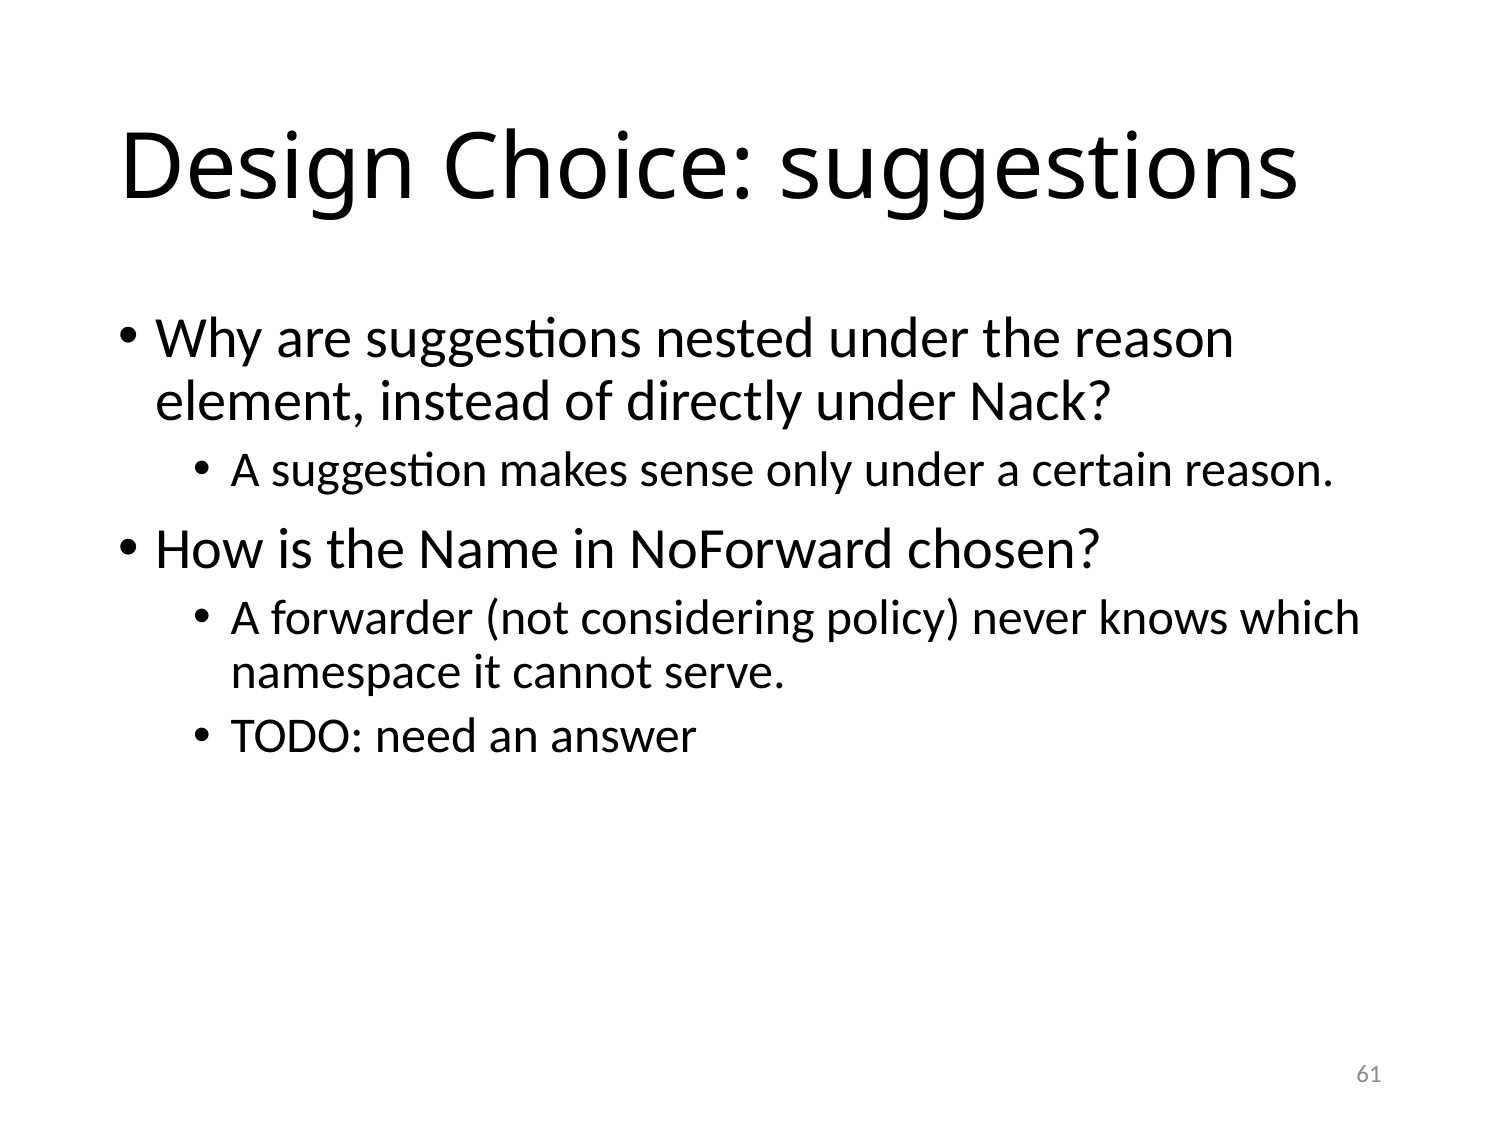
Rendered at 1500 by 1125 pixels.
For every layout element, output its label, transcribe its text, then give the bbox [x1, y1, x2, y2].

slide_number 61 [1059, 1042, 1397, 1103]
list Why are suggestions nested under the reason element, instead of directly under Nack? A suggestion makes sense only under a certain reason. How is the Name in NoForward chosen? A forwarder (not considering policy) never knows which namespace it cannot serve. TODO: need an answer [103, 299, 1397, 1014]
title Design Choice: suggestions [103, 59, 1397, 278]
